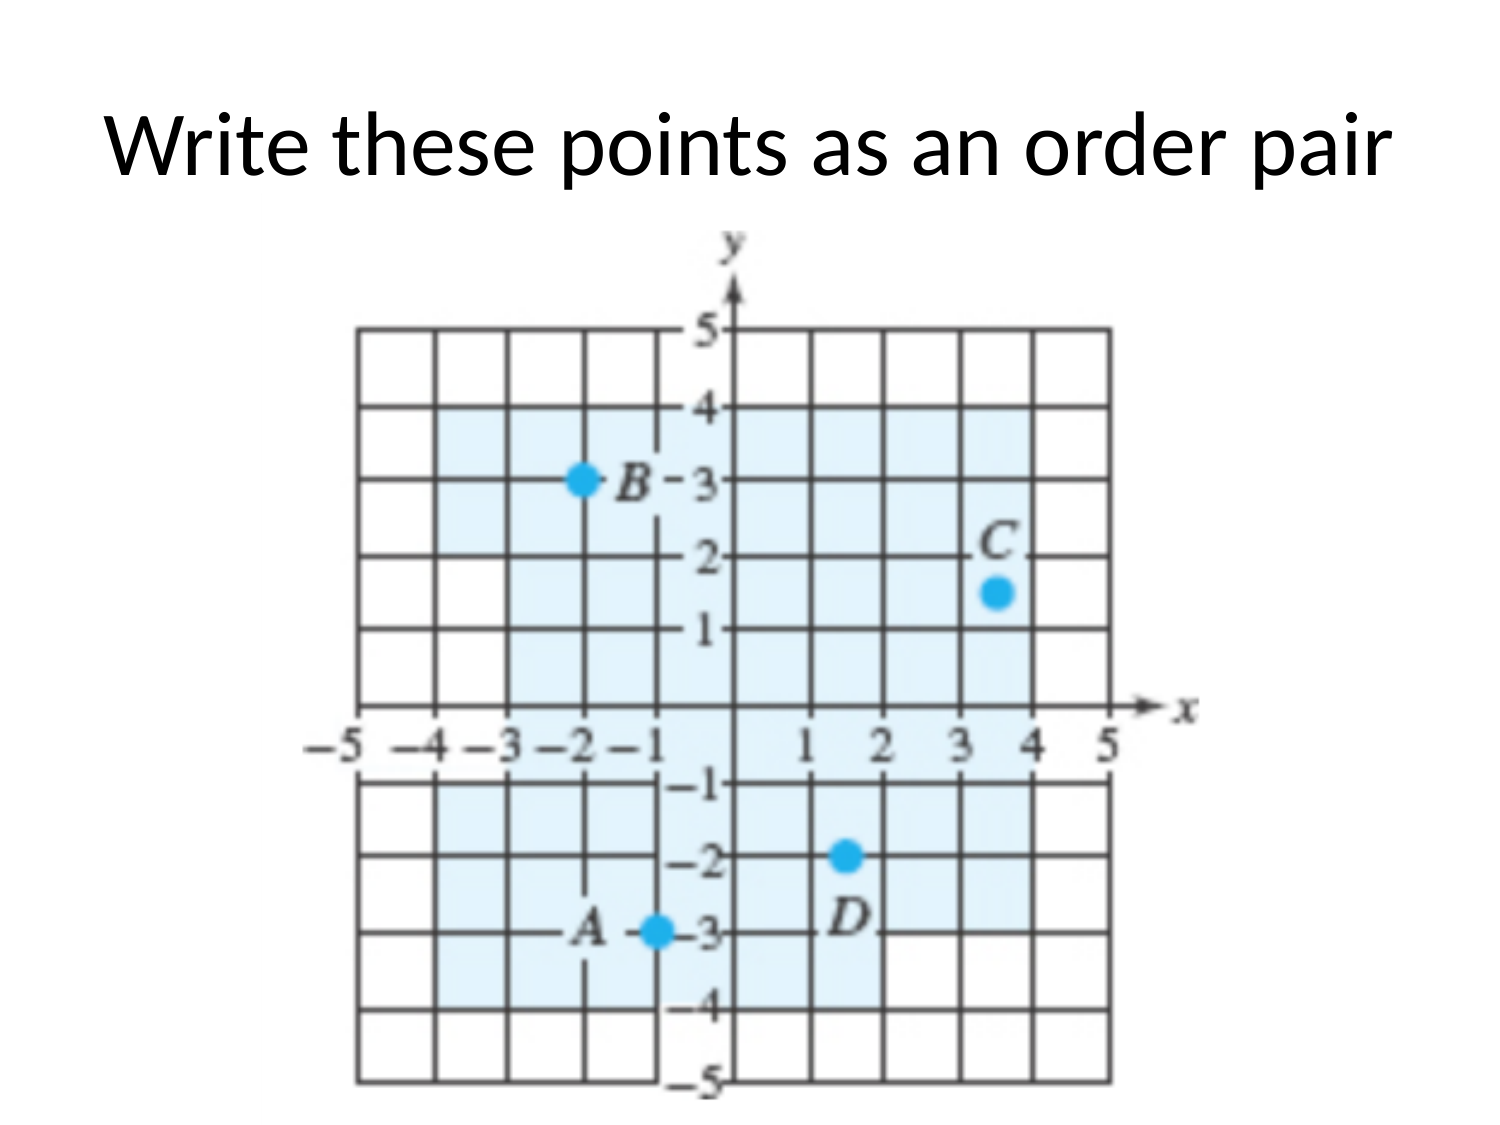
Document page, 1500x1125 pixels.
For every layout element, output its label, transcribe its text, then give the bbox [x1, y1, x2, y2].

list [0, 193, 1500, 1125]
title Write these points as an order pair [75, 45, 1425, 192]
